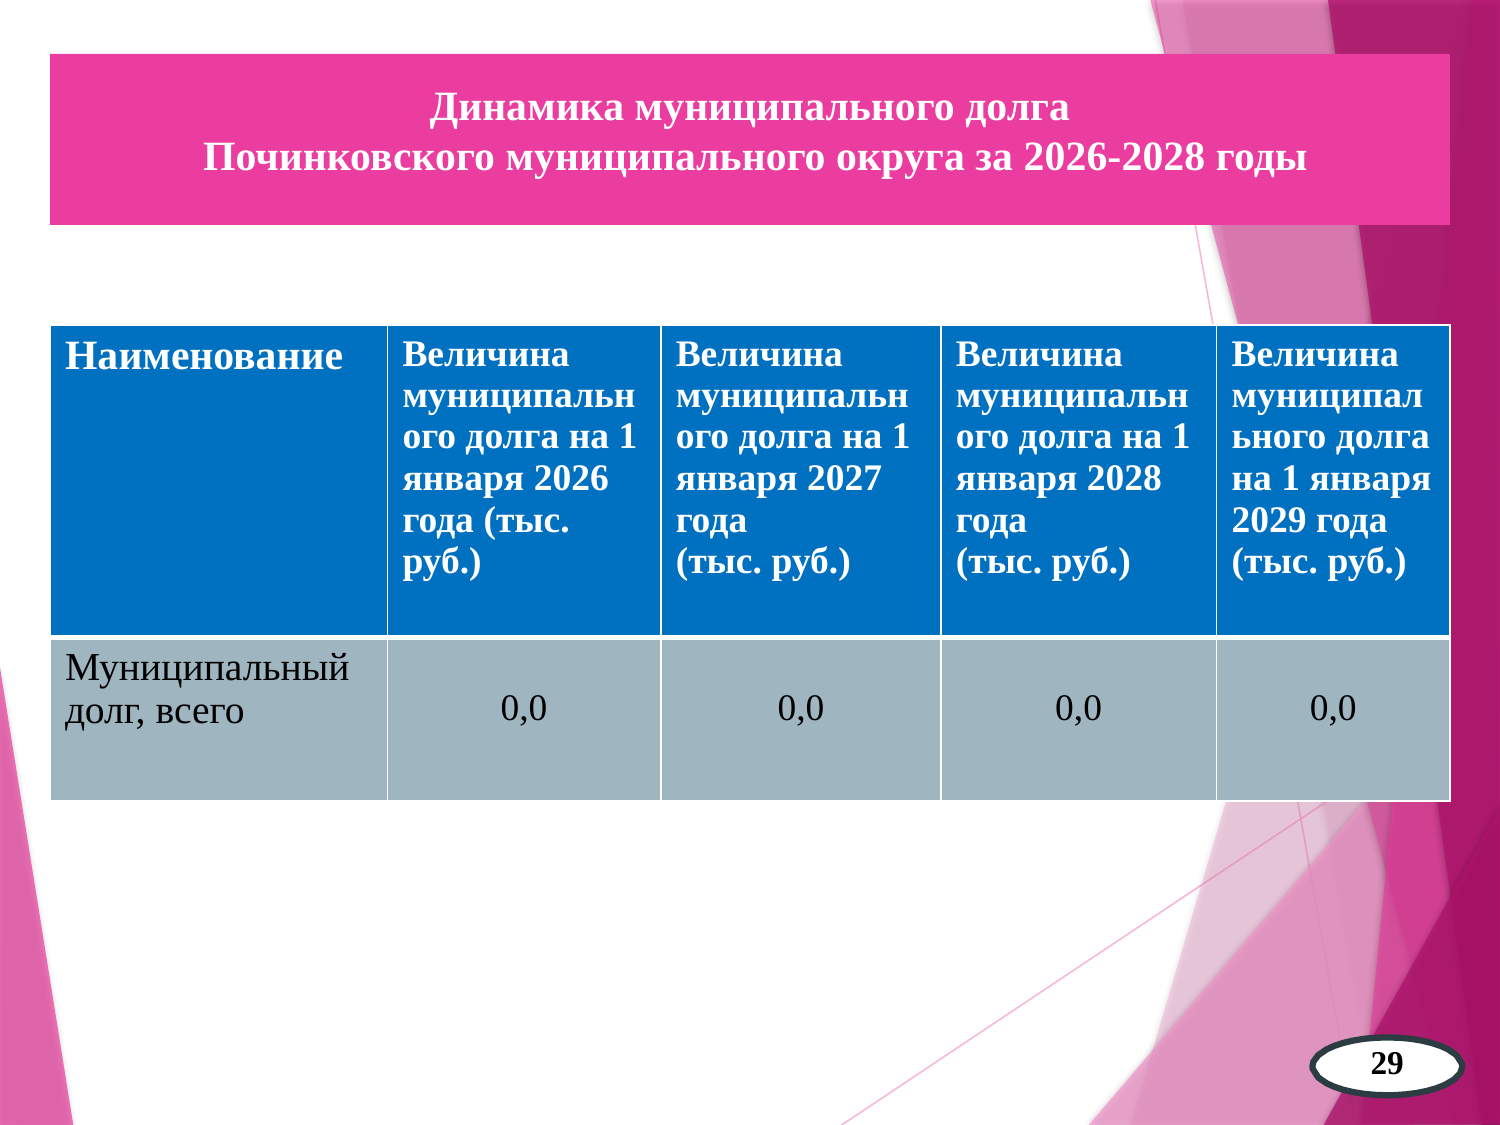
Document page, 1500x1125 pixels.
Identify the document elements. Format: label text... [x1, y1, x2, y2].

table_header Наименование [51, 326, 387, 635]
table_cell 0,0 [942, 640, 1216, 800]
table_header Величина муниципального долга на 1 января 2029 года (тыс. руб.) [1217, 326, 1449, 635]
text_box Динамика муниципального долга Починковского муниципального округа за 2026-2028 годы [50, 53, 1450, 225]
table_header Величина муниципального долга на 1 января 2027 года (тыс. руб.) [662, 326, 940, 635]
table_cell Муниципальный долг, всего [51, 640, 387, 800]
table_header Величина муниципального долга на 1 января 2028 года (тыс. руб.) [942, 326, 1216, 635]
table_cell 0,0 [388, 640, 660, 800]
text_box 29 [1312, 1037, 1463, 1096]
table_cell 0,0 [1217, 640, 1449, 800]
table_cell 0,0 [662, 640, 940, 800]
table_header Величина муниципального долга на 1 января 2026 года (тыс. руб.) [388, 326, 660, 635]
